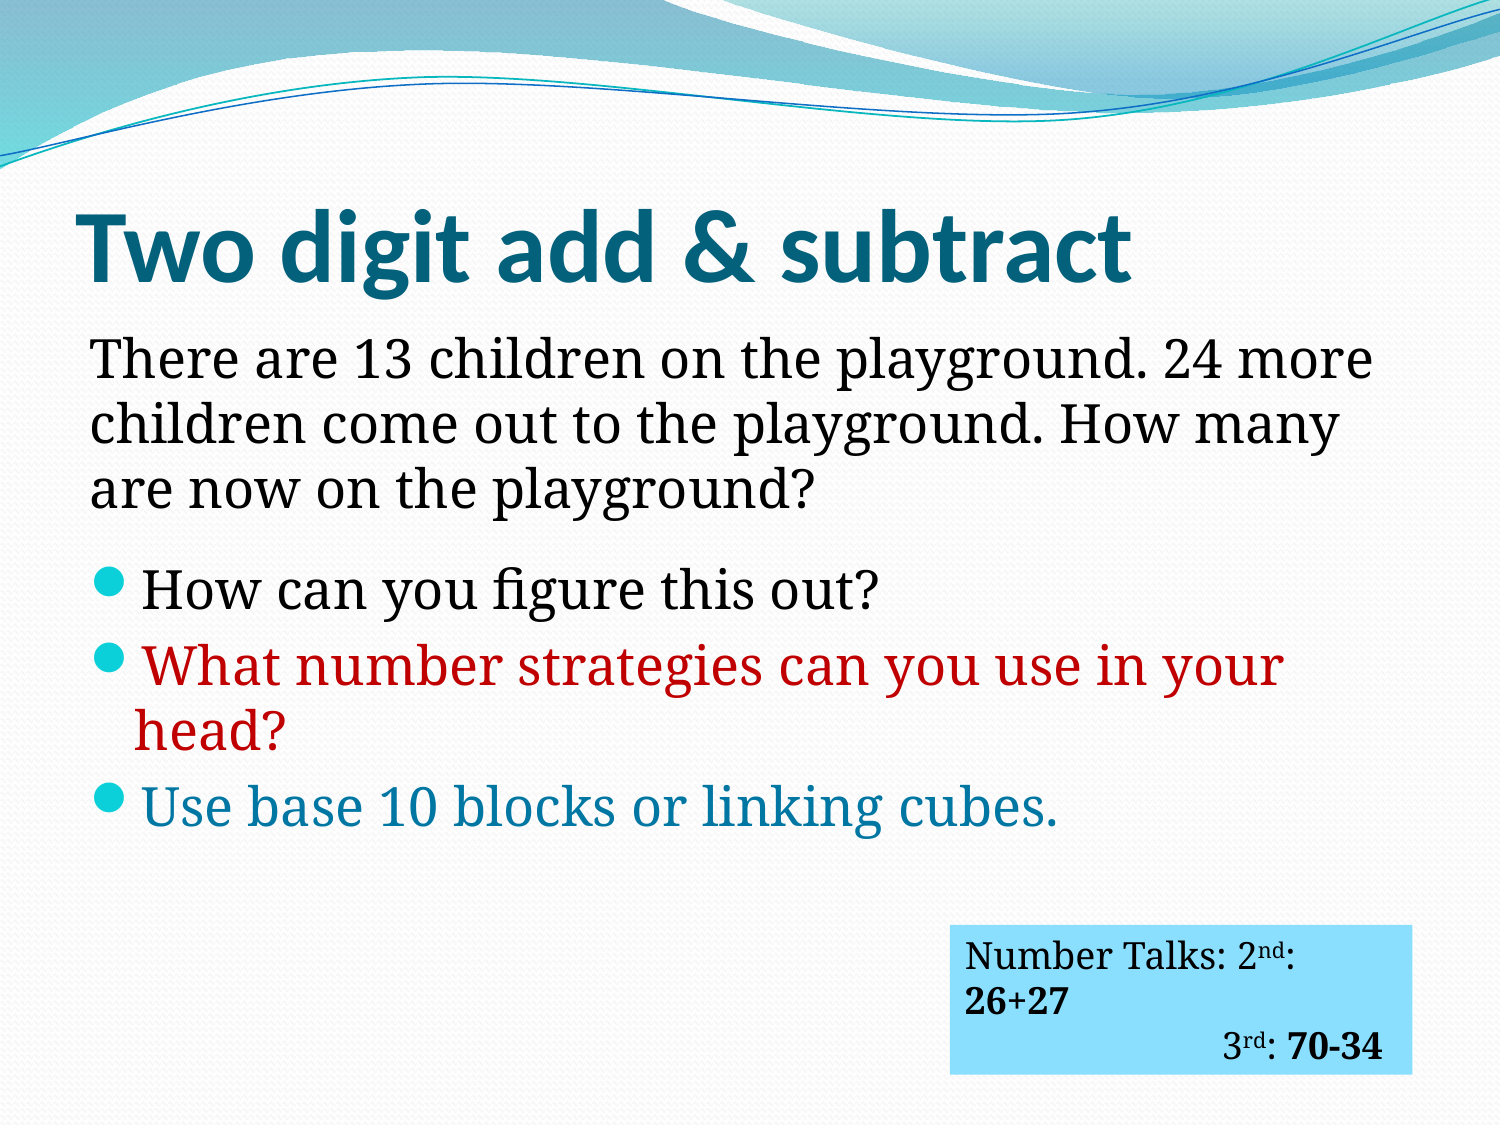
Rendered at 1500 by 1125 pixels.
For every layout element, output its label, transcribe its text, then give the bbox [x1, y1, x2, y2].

list There are 13 children on the playground. 24 more children come out to the playground. How many are now on the playground? How can you figure this out? What number strategies can you use in your head? Use base 10 blocks or linking cubes. [75, 317, 1425, 1038]
text_box Number Talks: 2nd: 26+27 3rd: 70-34 [949, 924, 1413, 1075]
title Two digit add & subtract [75, 115, 1425, 303]
